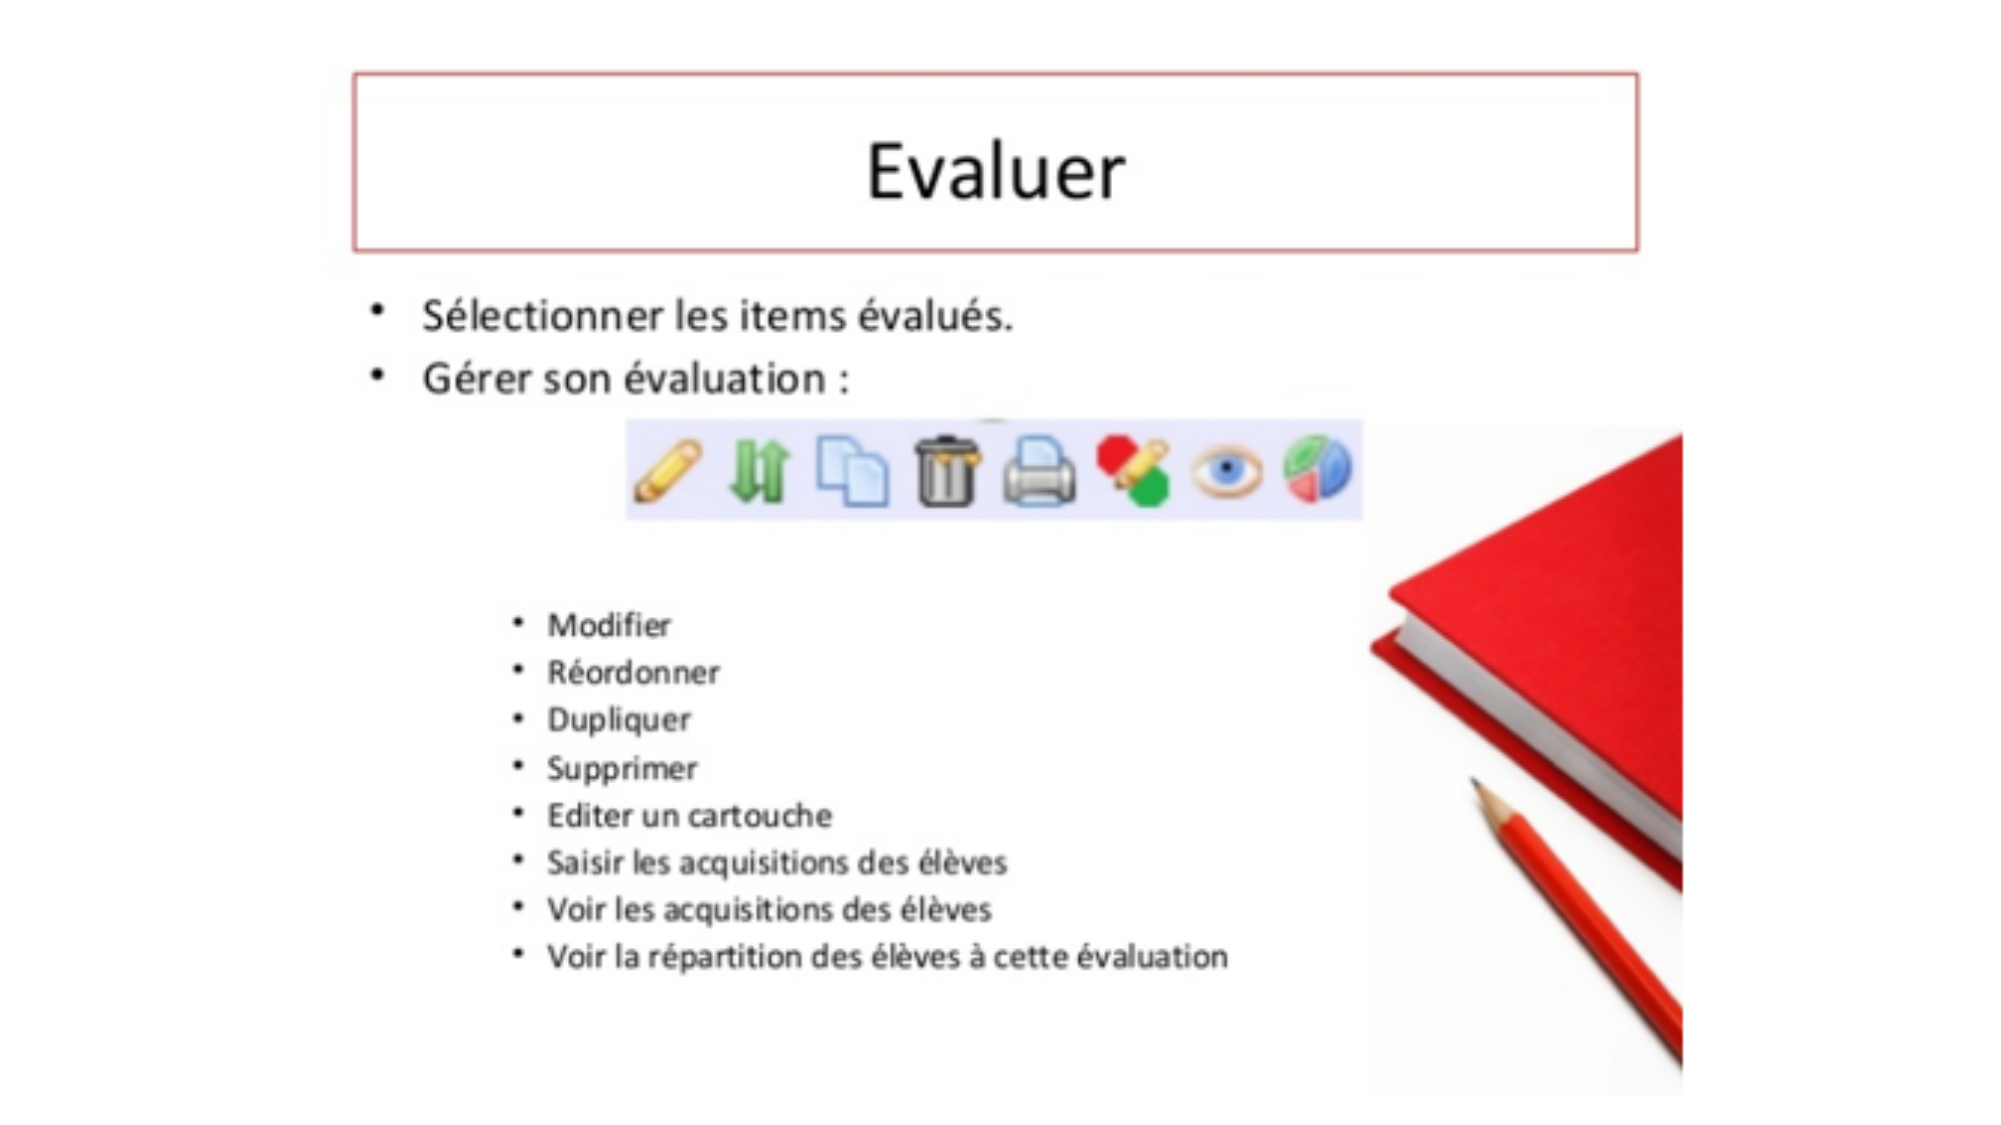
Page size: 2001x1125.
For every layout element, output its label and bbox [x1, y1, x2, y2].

picture [162, 0, 1783, 1096]
